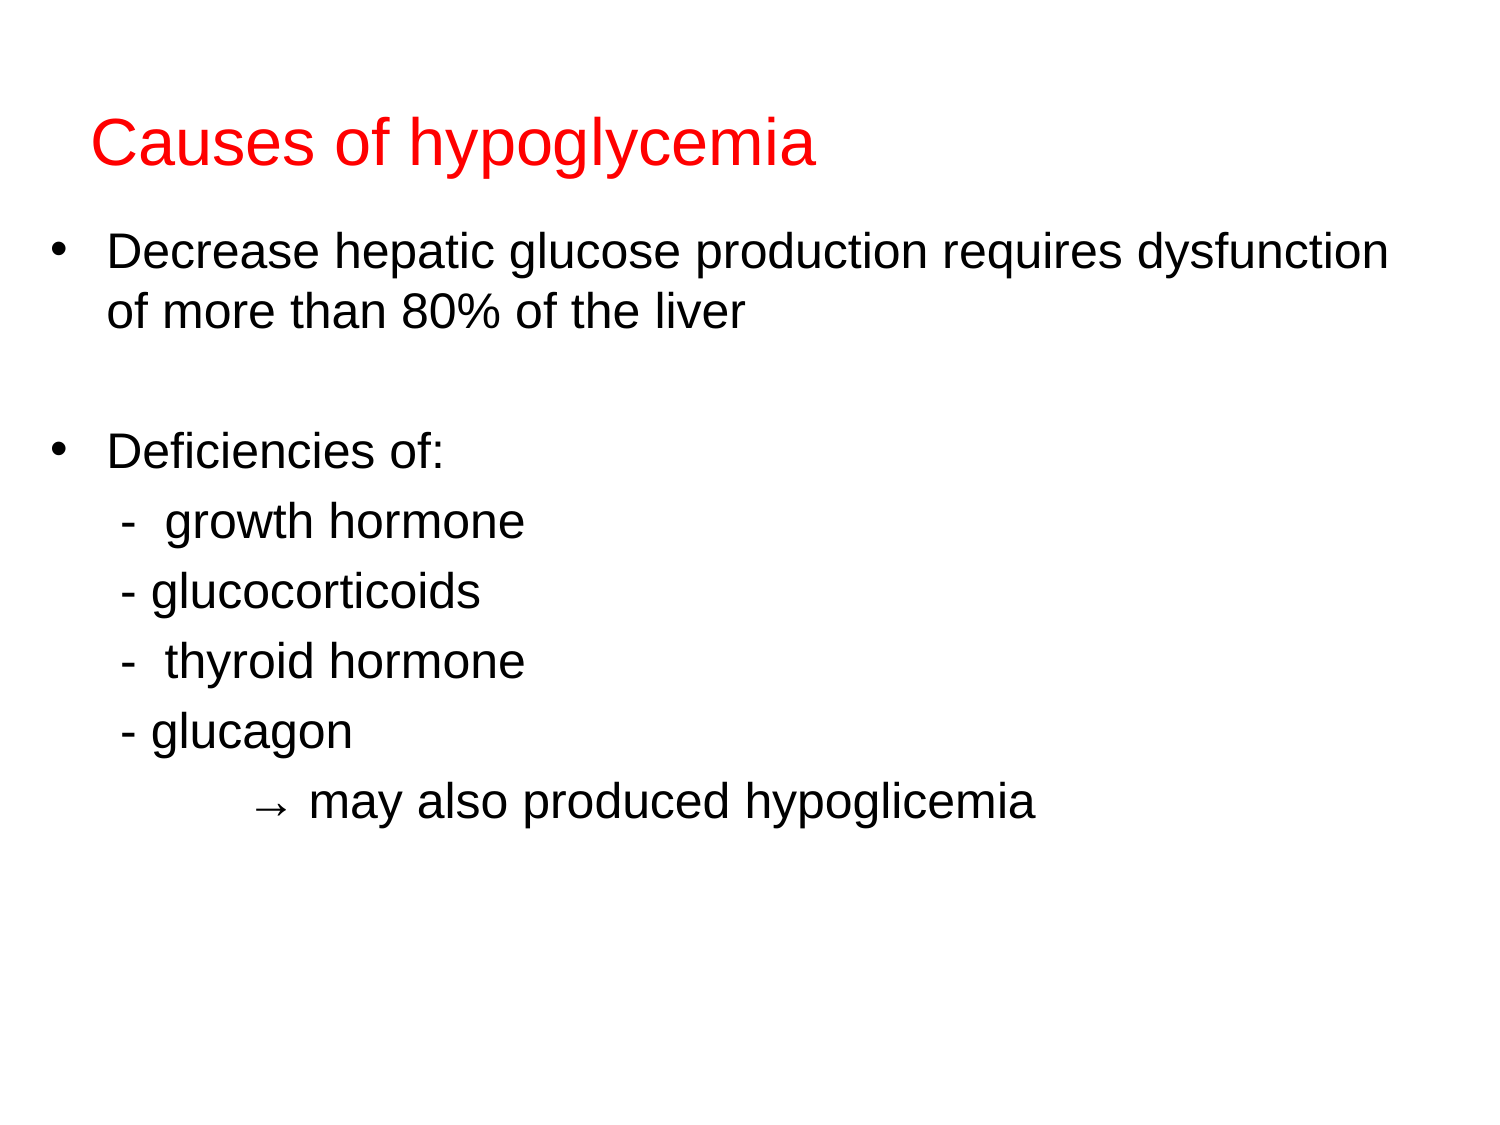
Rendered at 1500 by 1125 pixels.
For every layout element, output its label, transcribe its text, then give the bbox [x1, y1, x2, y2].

title Causes of hypoglycemia [75, 45, 1425, 233]
list Decrease hepatic glucose production requires dysfunction of more than 80% of the liver Deficiencies of: - growth hormone - glucocorticoids - thyroid hormone - glucagon → may also produced hypoglicemia [35, 210, 1421, 954]
